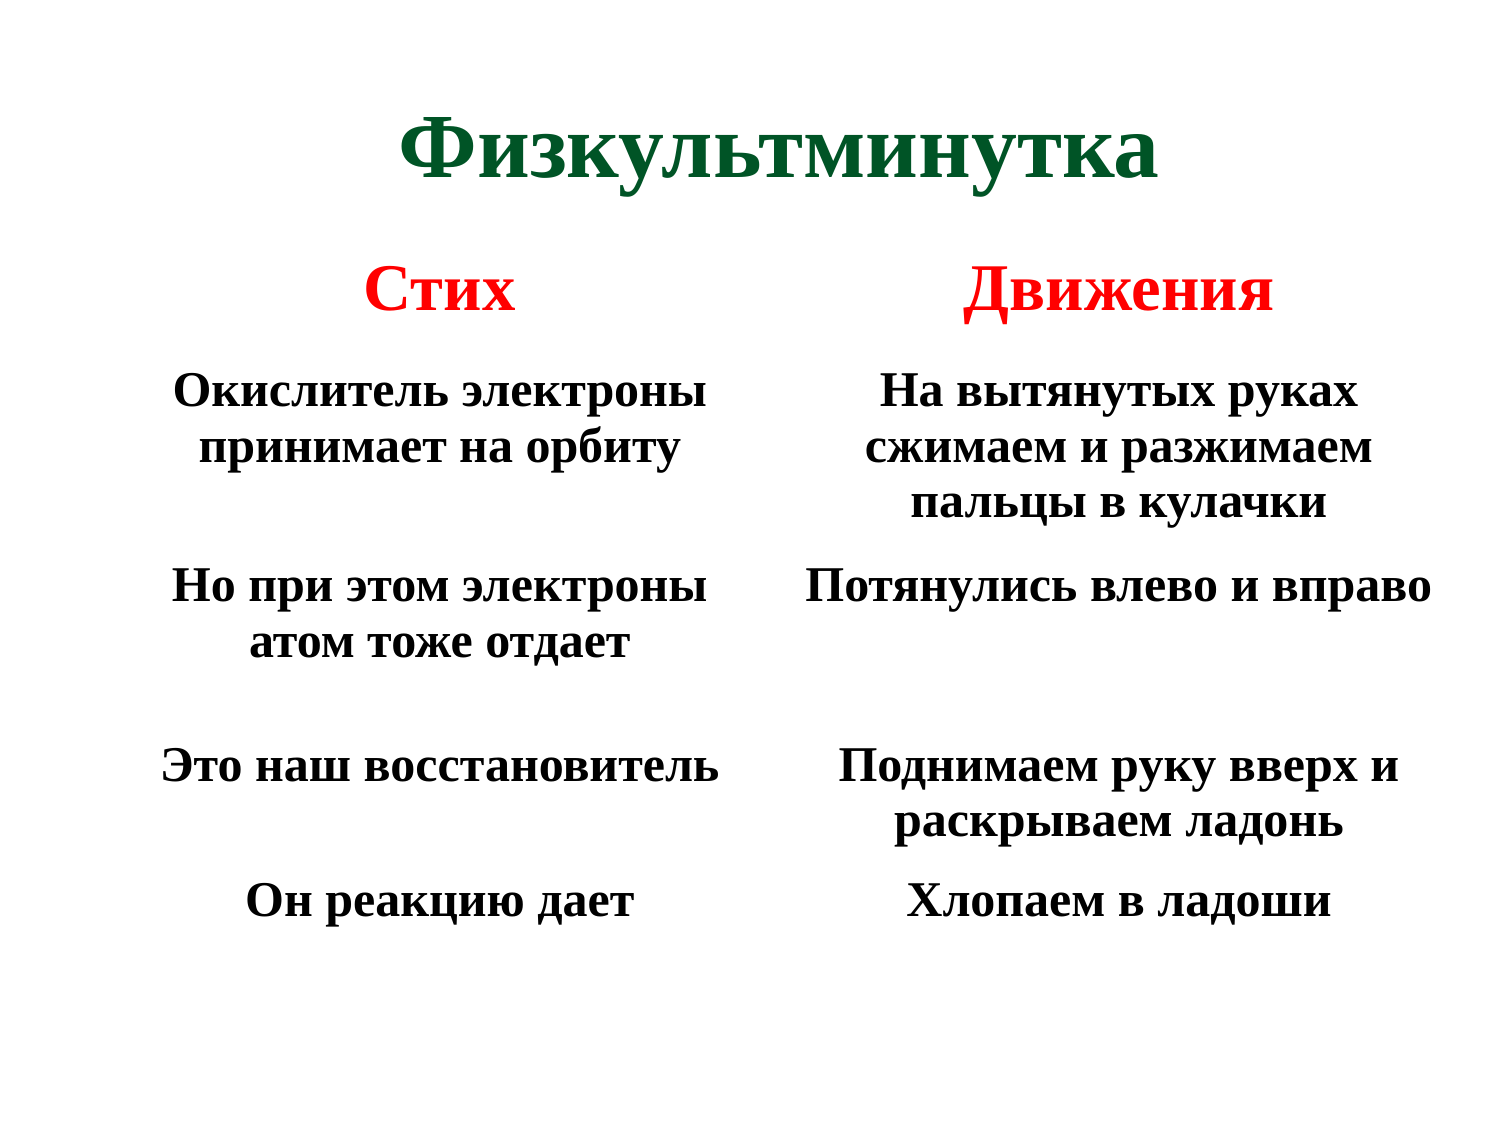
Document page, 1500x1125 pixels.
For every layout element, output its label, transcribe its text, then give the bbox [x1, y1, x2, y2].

table_cell Но при этом электроны атом тоже отдает [100, 550, 779, 729]
table_cell Окислитель электроны принимает на орбиту [100, 355, 779, 550]
table_cell Это наш восстановитель [100, 729, 779, 864]
table_cell Поднимаем руку вверх и раскрываем ладонь [779, 729, 1459, 864]
table_header Движения [779, 243, 1459, 355]
table_cell Потянулись влево и вправо [779, 550, 1459, 729]
table_cell Хлопаем в ладоши [779, 864, 1459, 968]
table_cell На вытянутых руках сжимаем и разжимаем пальцы в кулачки [779, 355, 1459, 550]
table_cell Он реакцию дает [100, 864, 779, 968]
text_box Физкультминутка [372, 78, 1188, 204]
table_header Стих [100, 243, 779, 355]
